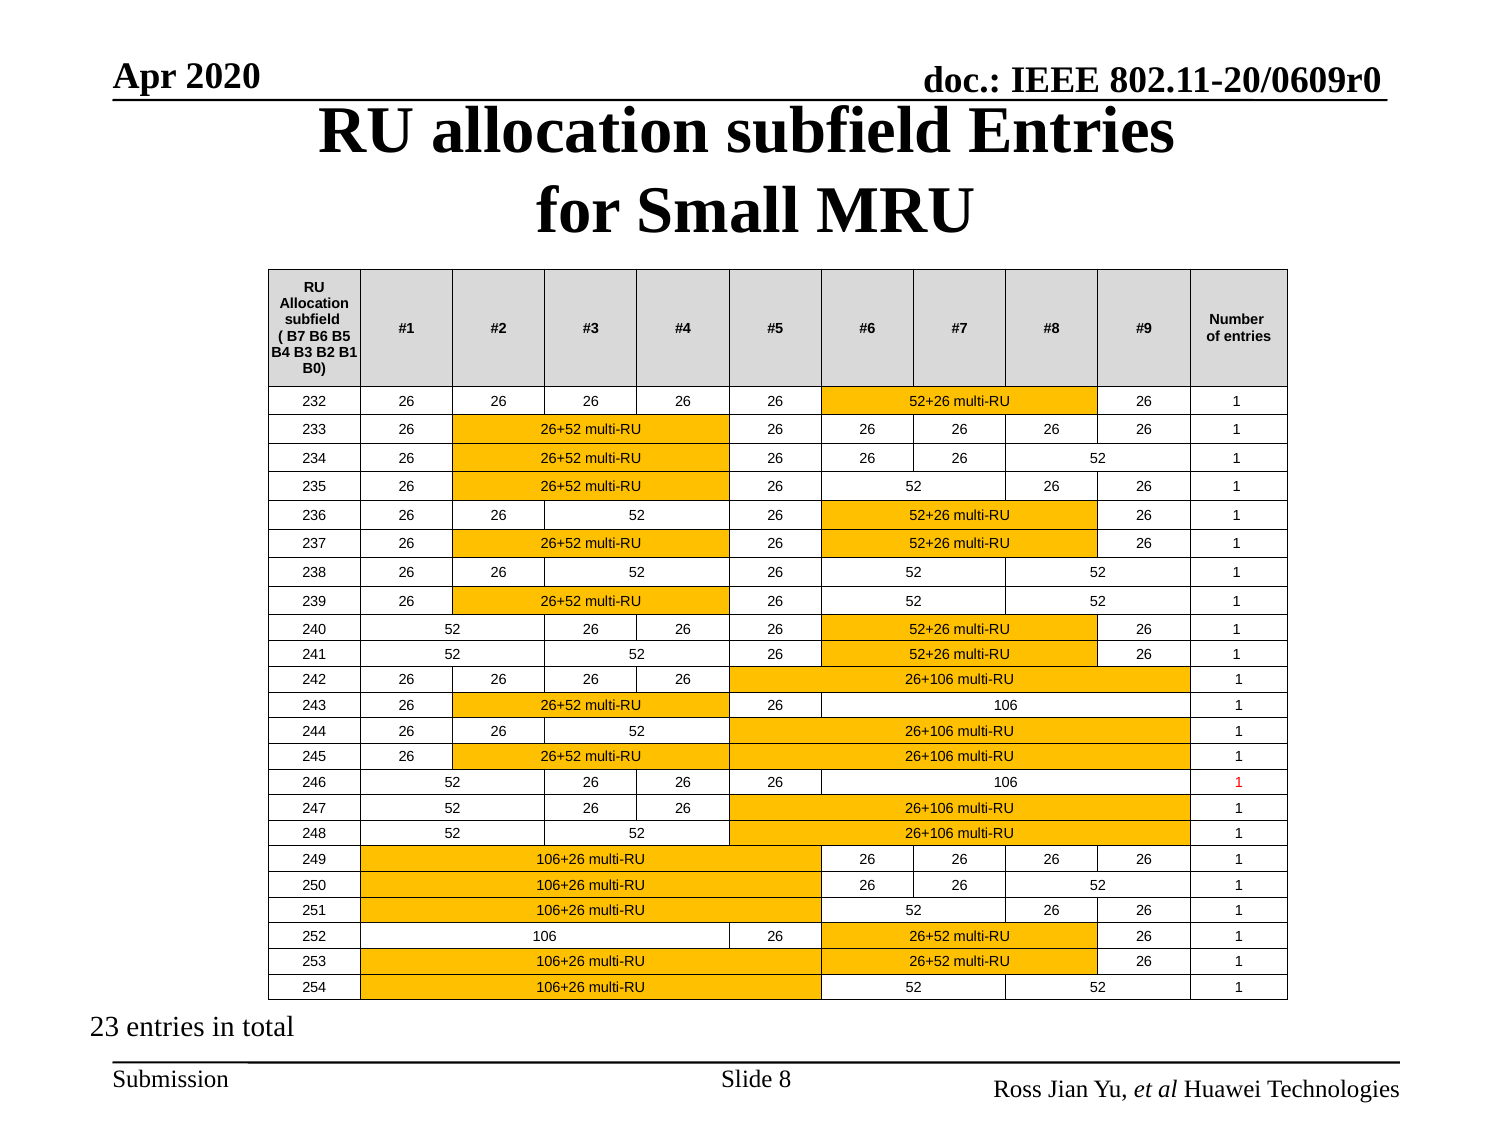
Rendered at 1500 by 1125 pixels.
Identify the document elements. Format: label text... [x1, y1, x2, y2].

table_cell 236 [269, 501, 360, 529]
table_cell 26+52 multi-RU [453, 530, 729, 557]
table_cell 26 [730, 615, 821, 640]
table_cell 26+52 multi-RU [453, 472, 729, 500]
table_cell 52 [545, 558, 729, 586]
table_cell 52 [822, 975, 1005, 999]
table_cell 26 [453, 667, 544, 692]
table_cell 234 [269, 444, 360, 471]
table_cell 26 [637, 615, 729, 640]
table_cell 52 [1006, 558, 1190, 586]
table_cell 26 [822, 444, 913, 471]
table_cell 26 [730, 472, 821, 500]
table_cell 26 [1006, 846, 1097, 871]
table_cell 233 [269, 415, 360, 443]
table_cell 252 [269, 923, 360, 948]
table_cell 26+52 multi-RU [453, 444, 729, 471]
table_cell 52+26 multi-RU [822, 615, 1097, 640]
table_cell 52 [1006, 444, 1190, 471]
table_cell 1 [1191, 898, 1287, 922]
table_header #5 [730, 270, 821, 386]
table_cell 26+52 multi-RU [453, 744, 729, 769]
table_cell 1 [1191, 444, 1287, 471]
table_cell 26 [1098, 415, 1190, 443]
table_cell 26 [453, 387, 544, 414]
slide_number Slide 8 [712, 1061, 800, 1093]
table_cell 26 [361, 558, 452, 586]
table_cell 247 [269, 795, 360, 820]
table_cell 26 [637, 795, 729, 820]
table_cell 52 [545, 718, 729, 743]
table_cell 26 [545, 795, 636, 820]
table_cell 52 [361, 615, 544, 640]
table_header 52 [545, 641, 729, 666]
table_cell 26+52 multi-RU [453, 415, 729, 443]
table_cell 26 [822, 415, 913, 443]
table_cell 26 [730, 415, 821, 443]
table_cell 26 [730, 444, 821, 471]
table_header #4 [637, 270, 729, 386]
table_cell 1 [1191, 770, 1287, 794]
table_cell 52 [1006, 975, 1190, 999]
table_header RU Allocation subfield ( B7 B6 B5 B4 B3 B2 B1 B0) [269, 270, 360, 386]
table_cell 26 [1098, 846, 1190, 871]
table_cell 26 [730, 558, 821, 586]
table_cell 26 [361, 667, 452, 692]
table_cell 1 [1191, 587, 1287, 614]
table_cell 26 [730, 501, 821, 529]
table_cell 249 [269, 846, 360, 871]
table_cell 243 [269, 693, 360, 717]
table_header 52 [361, 641, 544, 666]
table_cell 239 [269, 587, 360, 614]
table_cell 1 [1191, 615, 1287, 640]
table_cell 26+52 multi-RU [822, 923, 1097, 948]
table_cell 26 [1098, 472, 1190, 500]
table_cell 1 [1191, 846, 1287, 871]
table_cell 106+26 multi-RU [361, 898, 821, 922]
table_cell 1 [1191, 530, 1287, 557]
table_cell 1 [1191, 872, 1287, 897]
table_cell 26 [822, 846, 913, 871]
table_cell 52 [1006, 872, 1190, 897]
table_cell 26 [361, 472, 452, 500]
table_cell 26 [545, 615, 636, 640]
table_cell 26+106 multi-RU [730, 667, 1190, 692]
table_cell 52+26 multi-RU [822, 530, 1097, 557]
table_cell 26 [730, 923, 821, 948]
table_cell 251 [269, 898, 360, 922]
table_cell 52 [822, 472, 1005, 500]
table_cell 52 [361, 821, 544, 845]
table_cell 106+26 multi-RU [361, 949, 821, 974]
title RU allocation subfield Entries for Small MRU [99, 121, 1413, 210]
table_cell 106 [822, 693, 1190, 717]
table_cell 240 [269, 615, 360, 640]
table_cell 26 [637, 387, 729, 414]
table_cell 52 [822, 898, 1005, 922]
table_cell 26 [1098, 530, 1190, 557]
table_cell 26 [1098, 949, 1190, 974]
table_cell 235 [269, 472, 360, 500]
table_cell 26 [361, 415, 452, 443]
table_header 52+26 multi-RU [822, 641, 1097, 666]
table_cell 237 [269, 530, 360, 557]
table_cell 52+26 multi-RU [822, 387, 1097, 414]
table_cell 26 [914, 415, 1005, 443]
table_cell 106+26 multi-RU [361, 846, 821, 871]
table_cell 26 [1098, 898, 1190, 922]
table_header #7 [914, 270, 1005, 386]
table_header #9 [1098, 270, 1190, 386]
table_cell 26 [361, 501, 452, 529]
table_cell 26+106 multi-RU [730, 744, 1190, 769]
table_cell 52 [545, 821, 729, 845]
table_cell 52 [1006, 587, 1190, 614]
table_header #3 [545, 270, 636, 386]
table_cell 26 [361, 387, 452, 414]
table_cell 26 [361, 744, 452, 769]
table_cell 26+52 multi-RU [453, 587, 729, 614]
table_header 1 [1191, 641, 1287, 666]
table_cell 1 [1191, 975, 1287, 999]
table_cell 26 [730, 530, 821, 557]
table_cell 26 [822, 872, 913, 897]
table_cell 26 [453, 718, 544, 743]
table_cell 246 [269, 770, 360, 794]
table_header #6 [822, 270, 913, 386]
table_cell 106 [822, 770, 1190, 794]
table_cell 254 [269, 975, 360, 999]
table_header 241 [269, 641, 360, 666]
table_cell 26 [1098, 923, 1190, 948]
table_cell 26 [730, 587, 821, 614]
table_cell 52 [361, 795, 544, 820]
table_header 26 [730, 641, 821, 666]
table_cell 26 [637, 667, 729, 692]
table_cell 52 [822, 558, 1005, 586]
table_cell 248 [269, 821, 360, 845]
table_cell 26 [914, 846, 1005, 871]
table_cell 238 [269, 558, 360, 586]
table_header #1 [361, 270, 452, 386]
table_cell 52 [822, 587, 1005, 614]
table_cell 1 [1191, 558, 1287, 586]
table_cell 232 [269, 387, 360, 414]
table_cell 26 [453, 558, 544, 586]
table_cell 26+106 multi-RU [730, 821, 1190, 845]
table_cell 26 [730, 387, 821, 414]
table_cell 52 [361, 770, 544, 794]
table_cell 26 [1006, 415, 1097, 443]
table_cell 1 [1191, 693, 1287, 717]
table_cell 26 [1006, 898, 1097, 922]
table_cell 1 [1191, 667, 1287, 692]
table_cell 1 [1191, 387, 1287, 414]
table_cell 242 [269, 667, 360, 692]
table_cell 26 [545, 770, 636, 794]
table_cell 52+26 multi-RU [822, 501, 1097, 529]
table_cell 1 [1191, 949, 1287, 974]
table_cell 52 [545, 501, 729, 529]
table_cell 26 [1098, 615, 1190, 640]
table_cell 244 [269, 718, 360, 743]
table_cell 26+52 multi-RU [822, 949, 1097, 974]
table_cell 106+26 multi-RU [361, 975, 821, 999]
text_box 23 entries in total [74, 999, 313, 1050]
table_cell 26 [1098, 387, 1190, 414]
table_cell 1 [1191, 415, 1287, 443]
table_cell 1 [1191, 744, 1287, 769]
table_cell 106 [361, 923, 729, 948]
table_cell 26 [545, 667, 636, 692]
table_header #2 [453, 270, 544, 386]
table_cell 253 [269, 949, 360, 974]
table_cell 245 [269, 744, 360, 769]
table_cell 1 [1191, 923, 1287, 948]
table_cell 26 [1006, 472, 1097, 500]
table_cell 106+26 multi-RU [361, 872, 821, 897]
table_cell 26 [730, 770, 821, 794]
table_cell 1 [1191, 718, 1287, 743]
table_cell 26 [361, 444, 452, 471]
table_header Number of entries [1191, 270, 1287, 386]
table_cell 26 [914, 444, 1005, 471]
table_cell 1 [1191, 501, 1287, 529]
table_cell 26 [545, 387, 636, 414]
table_cell 26 [361, 530, 452, 557]
table_header #8 [1006, 270, 1097, 386]
table_cell 26 [453, 501, 544, 529]
table_cell 250 [269, 872, 360, 897]
table_cell 1 [1191, 472, 1287, 500]
table_cell 1 [1191, 821, 1287, 845]
table_cell 26 [1098, 501, 1190, 529]
table_cell 26+52 multi-RU [453, 693, 729, 717]
table_cell 26 [361, 587, 452, 614]
table_header 26 [1098, 641, 1190, 666]
table_cell 26 [914, 872, 1005, 897]
table_cell 1 [1191, 795, 1287, 820]
table_cell 26 [361, 693, 452, 717]
table_cell 26 [730, 693, 821, 717]
table_cell 26 [361, 718, 452, 743]
table_cell 26+106 multi-RU [730, 718, 1190, 743]
table_cell 26 [637, 770, 729, 794]
table_cell 26+106 multi-RU [730, 795, 1190, 820]
